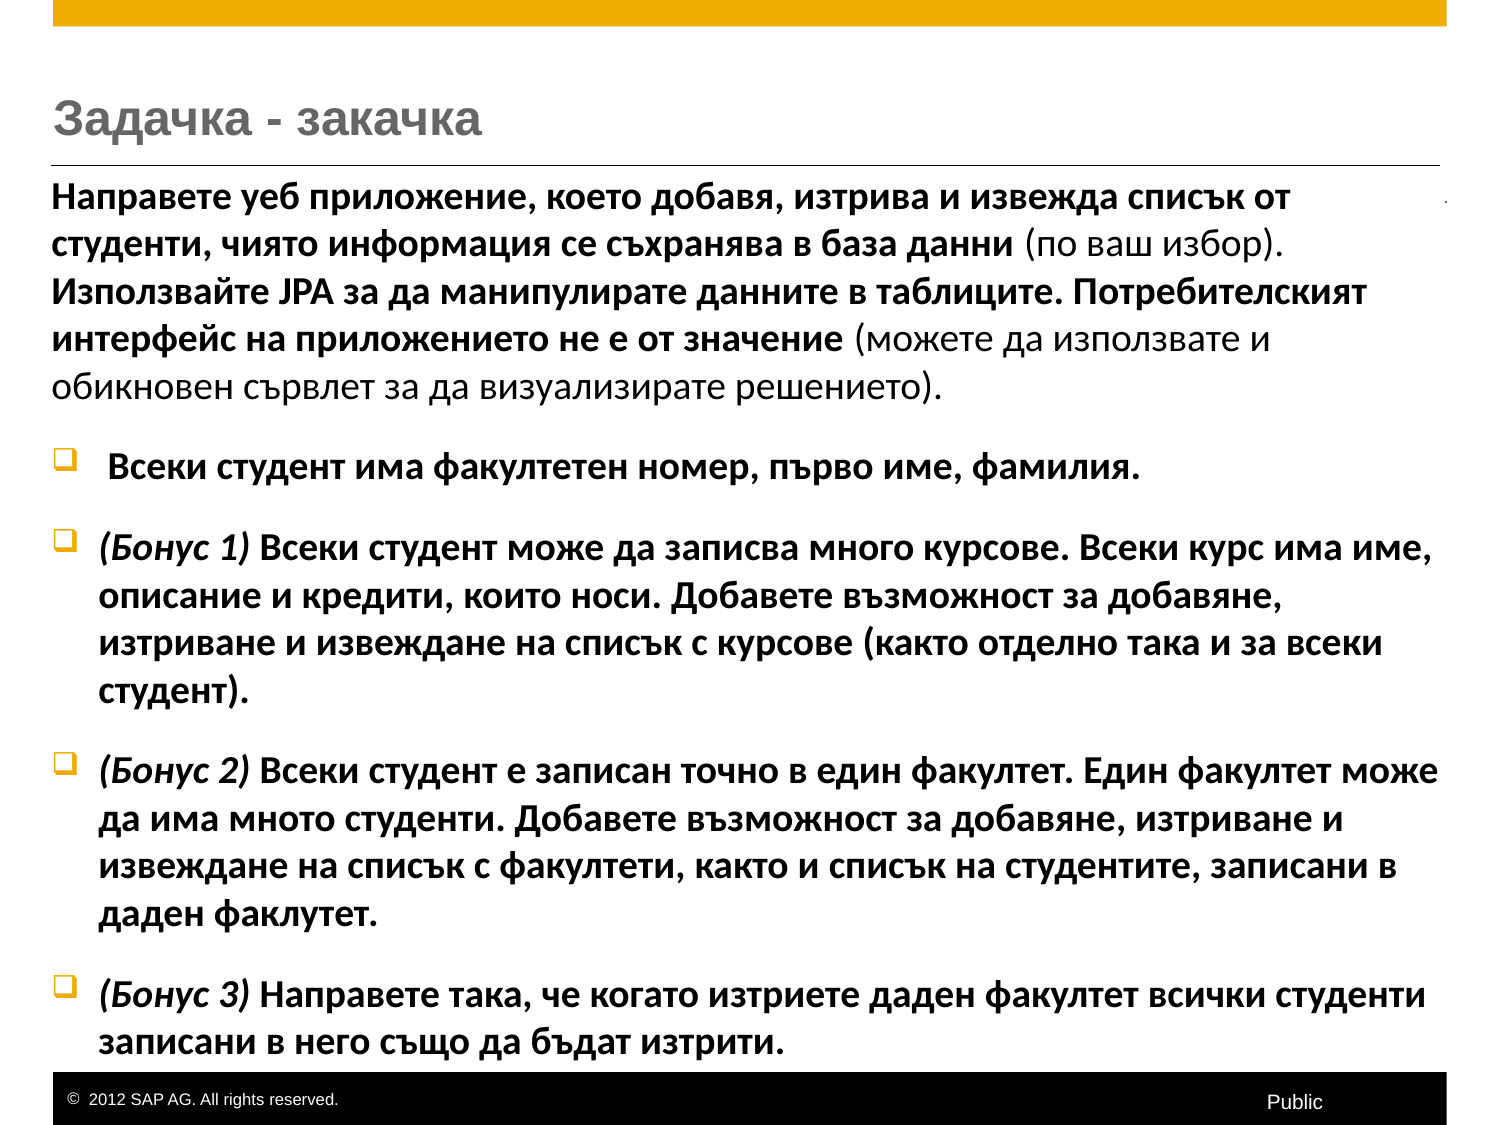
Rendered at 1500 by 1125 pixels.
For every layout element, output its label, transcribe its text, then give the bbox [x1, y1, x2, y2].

list Направете уеб приложение, което добавя, изтрива и извежда списък от студенти, чиято информация се съхранява в база данни (по ваш избор). Използвайте JPA за да манипулирате данните в таблиците. Потребителският интерфейс на приложението не е от значение (можете да използвате и обикновен сървлет за да визуализирате решението). Всеки студент има факултетен номер, първо име, фамилия. (Бонус 1) Всеки студент може да записва много курсове. Всеки курс има име, описание и кредити, които носи. Добавете възможност за добавяне, изтриване и извеждане на списък с курсове (както отделно така и за всеки студент). (Бонус 2) Всеки студент е записан точно в един факултет. Един факултет може да има мното студенти. Добавете възможност за добавяне, изтриване и извеждане на списък с факултети, както и списък на студентите, записани в даден факлутет. (Бонус 3) Направете така, че когато изтриете даден факултет всички студенти записани в него също да бъдат изтрити. [51, 169, 1445, 890]
title Задачка - закачка [53, 53, 1447, 178]
